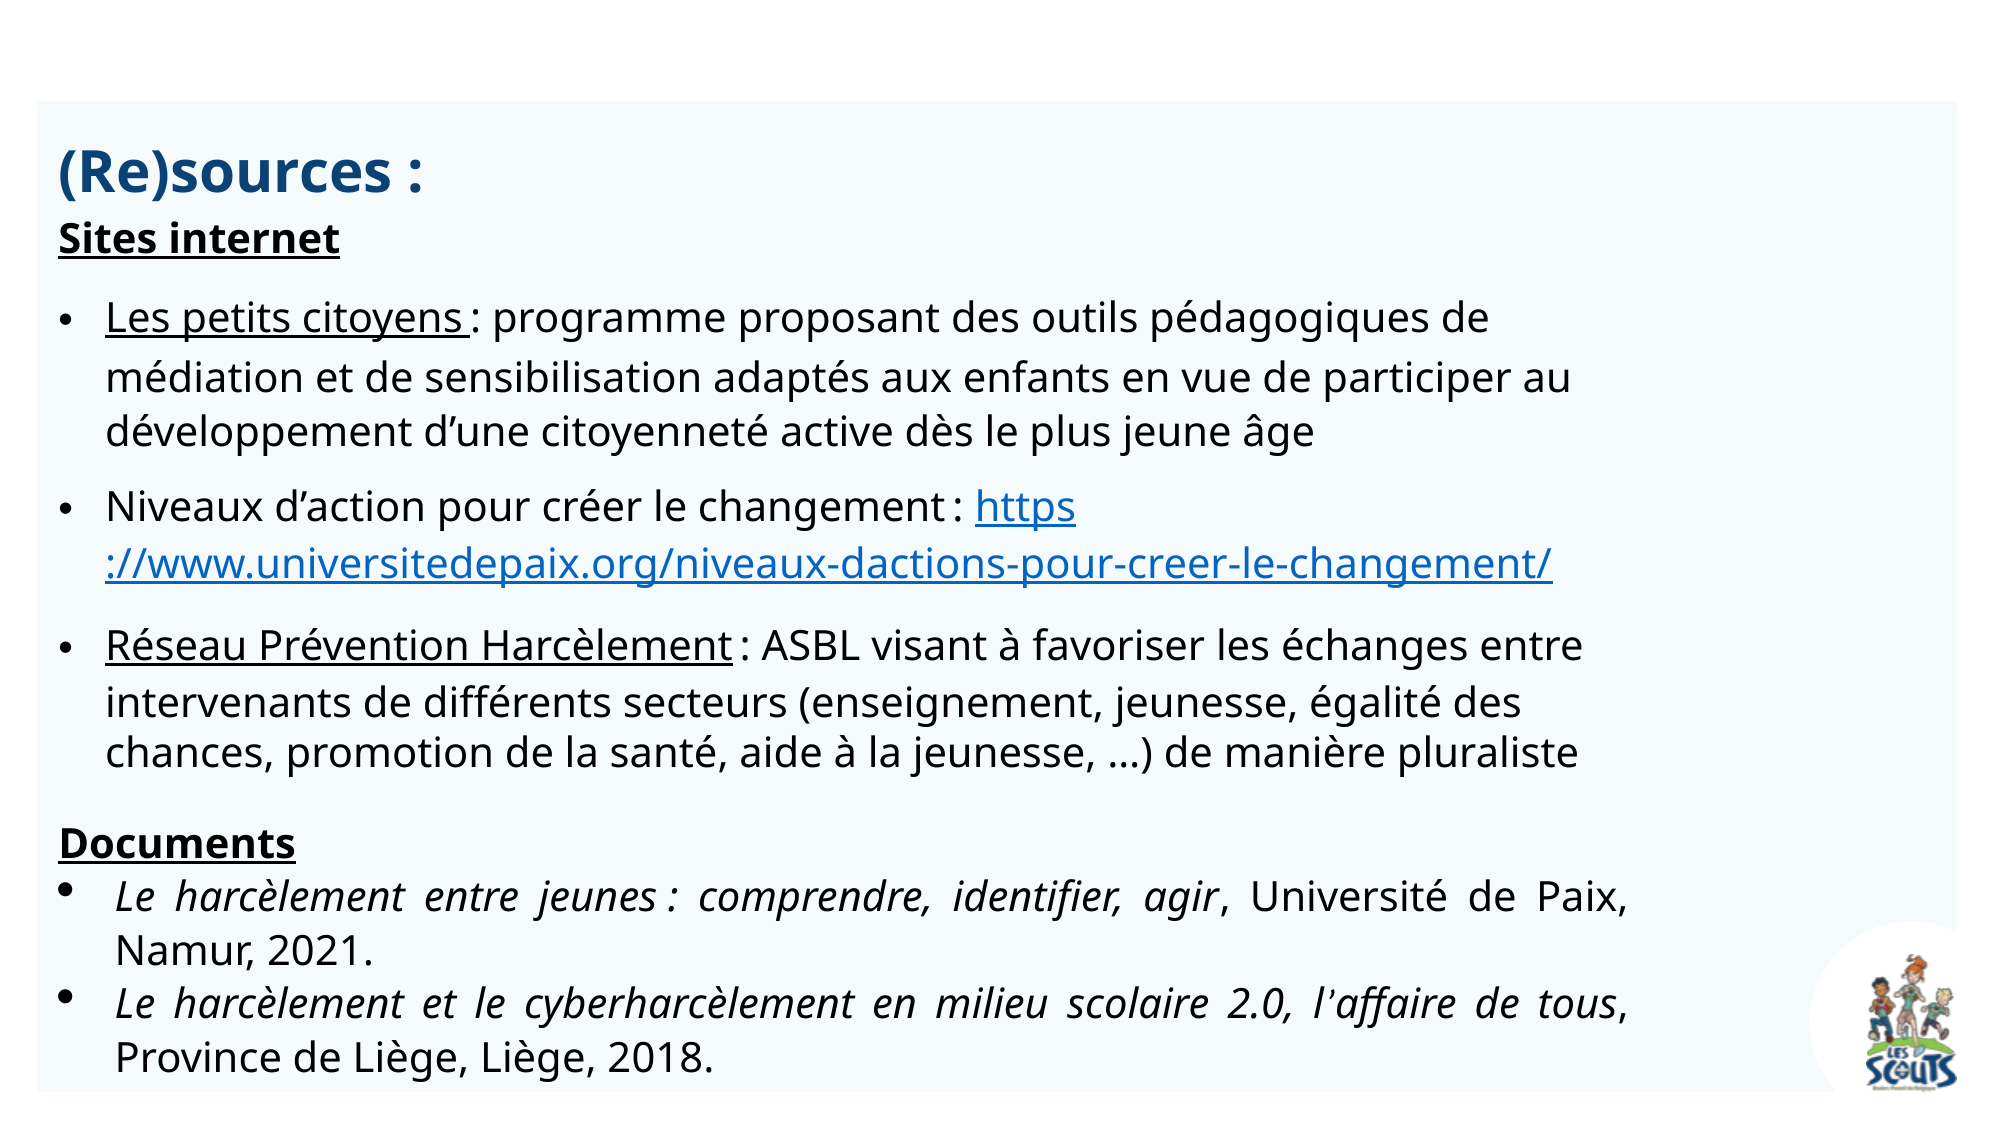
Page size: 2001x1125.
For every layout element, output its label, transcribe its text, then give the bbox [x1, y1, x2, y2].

text_box (Re)sources : Sites internet Les petits citoyens : programme proposant des outils pédagogiques de médiation et de sensibilisation adaptés aux enfants en vue de participer au développement d’une citoyenneté active dès le plus jeune âge Niveaux d’action pour créer le changement : https://www.universitedepaix.org/niveaux-dactions-pour-creer-le-changement/ Réseau Prévention Harcèlement : ASBL visant à favoriser les échanges entre intervenants de différents secteurs (enseignement, jeunesse, égalité des chances, promotion de la santé, aide à la jeunesse, …) de manière pluraliste Documents Le harcèlement entre jeunes : comprendre, identifier, agir, Université de Paix, Namur, 2021. Le harcèlement et le cyberharcèlement en milieu scolaire 2.0, l’affaire de tous, Province de Liège, Liège, 2018. [43, 87, 1791, 1088]
picture [1866, 954, 1957, 1092]
